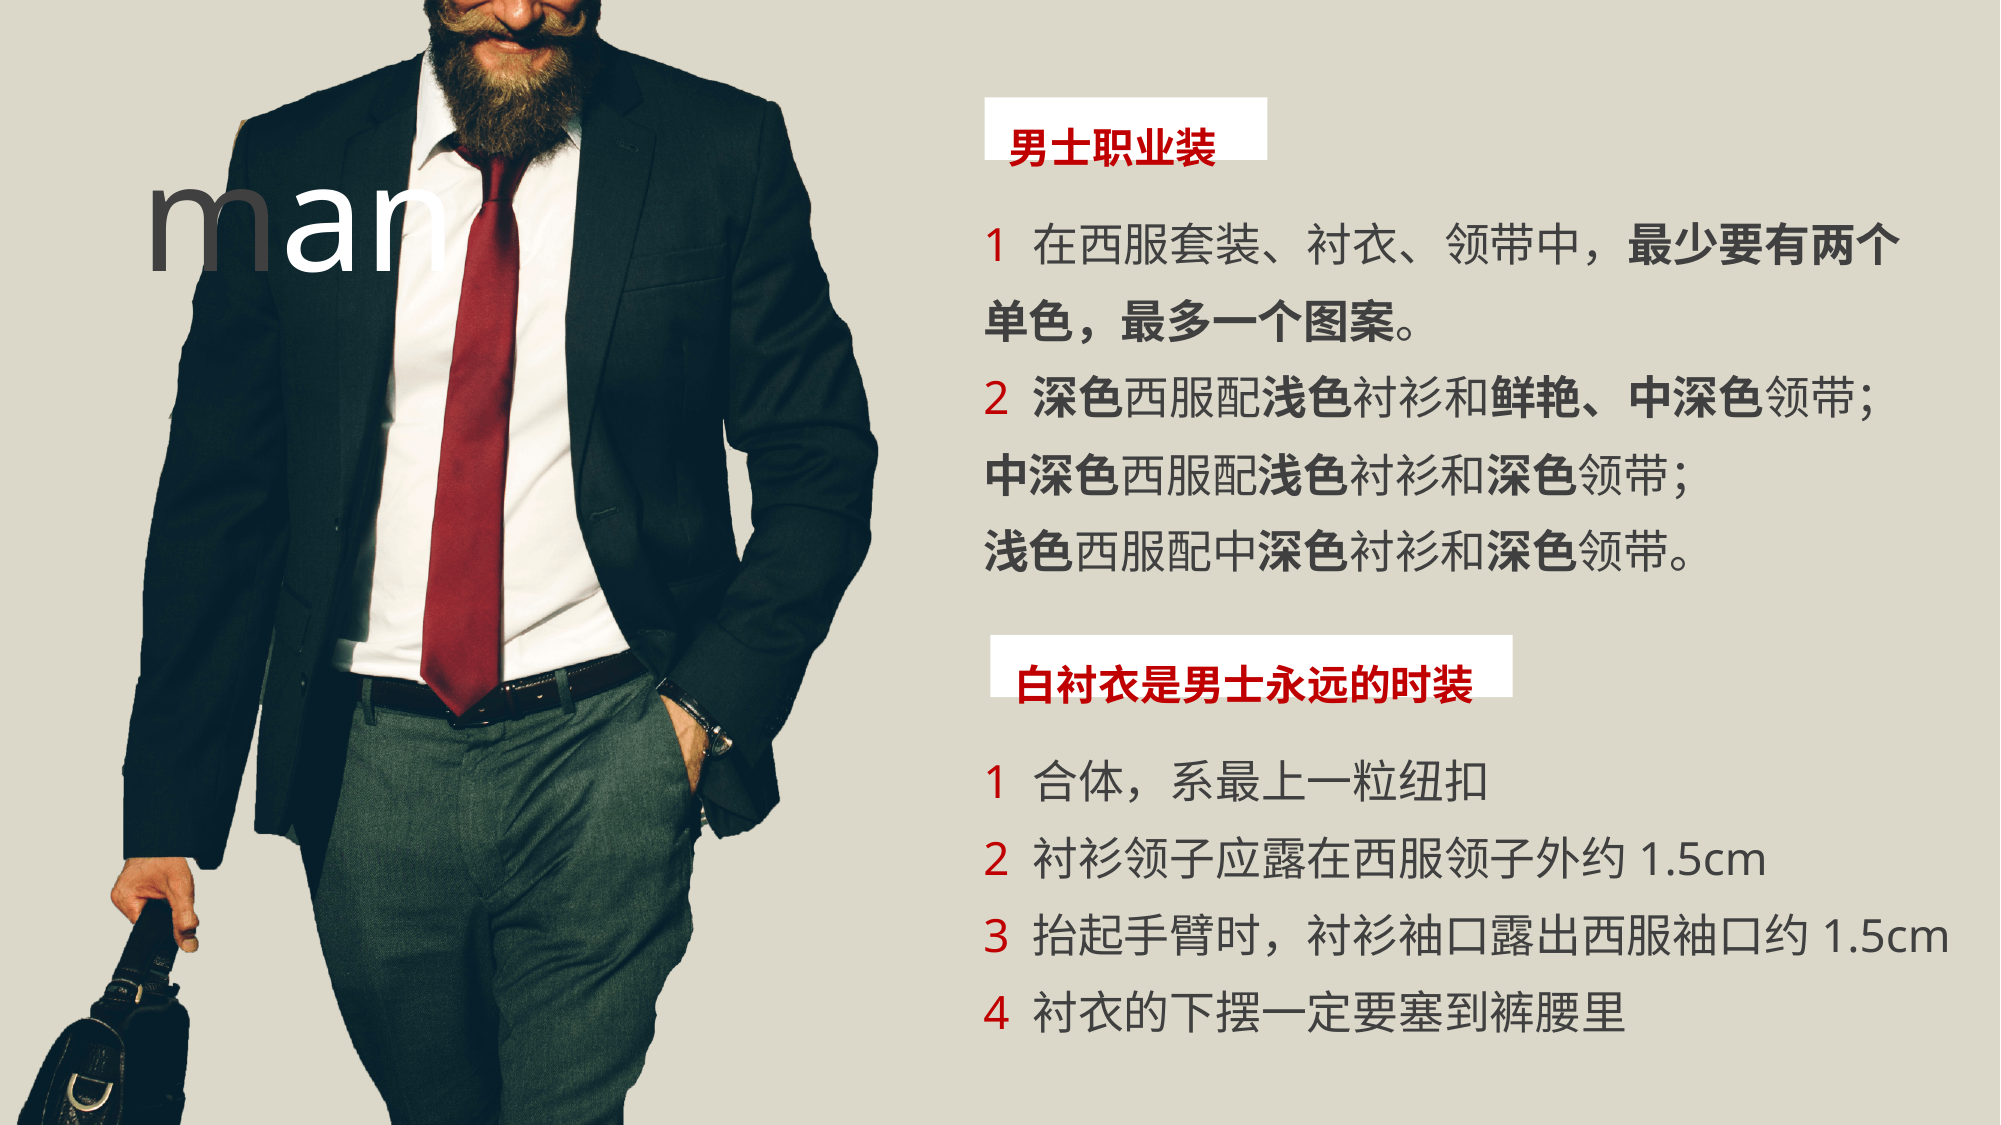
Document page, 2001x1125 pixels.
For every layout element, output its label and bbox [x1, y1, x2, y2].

text_box [968, 97, 2000, 1050]
picture [0, 0, 929, 1125]
